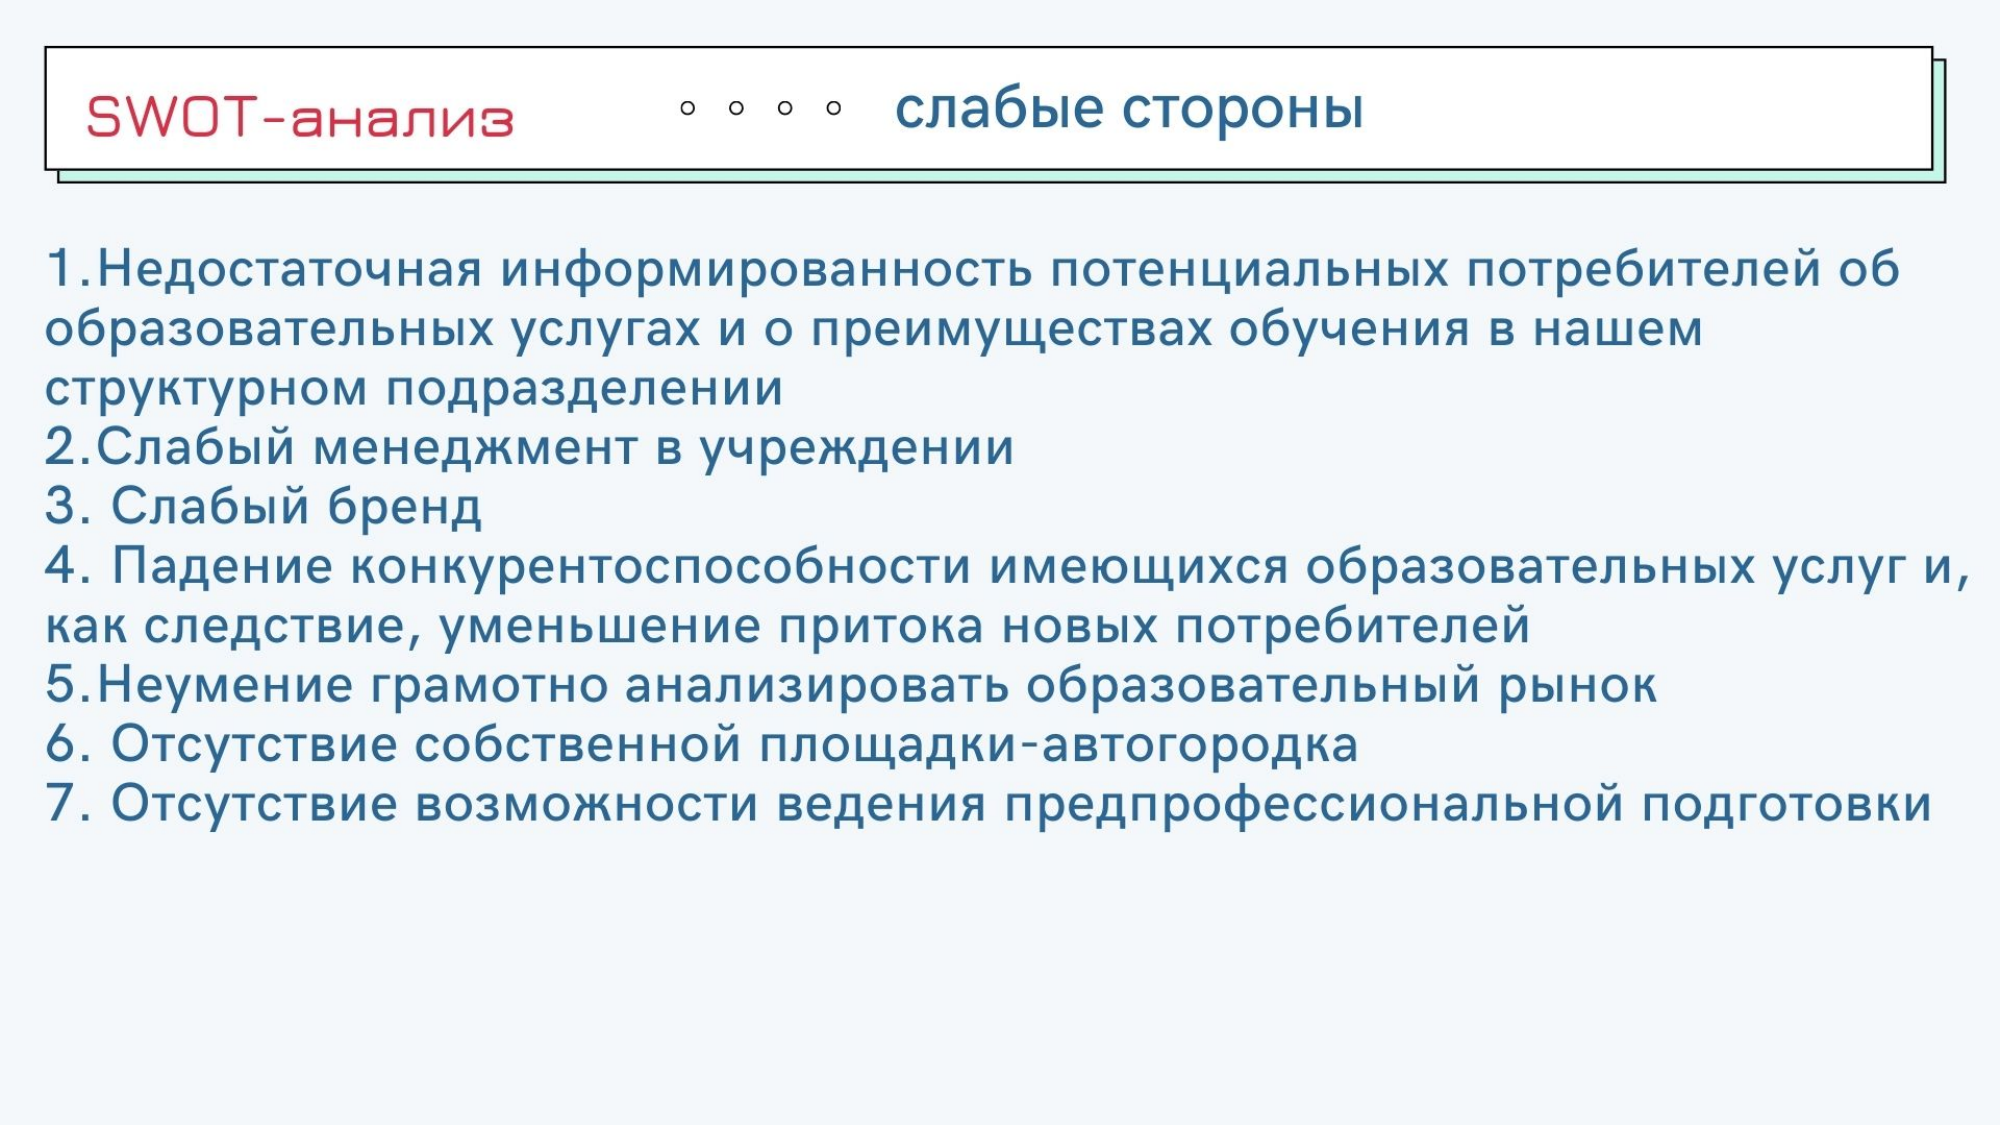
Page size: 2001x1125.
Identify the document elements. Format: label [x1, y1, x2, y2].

list [0, 0, 2000, 1125]
